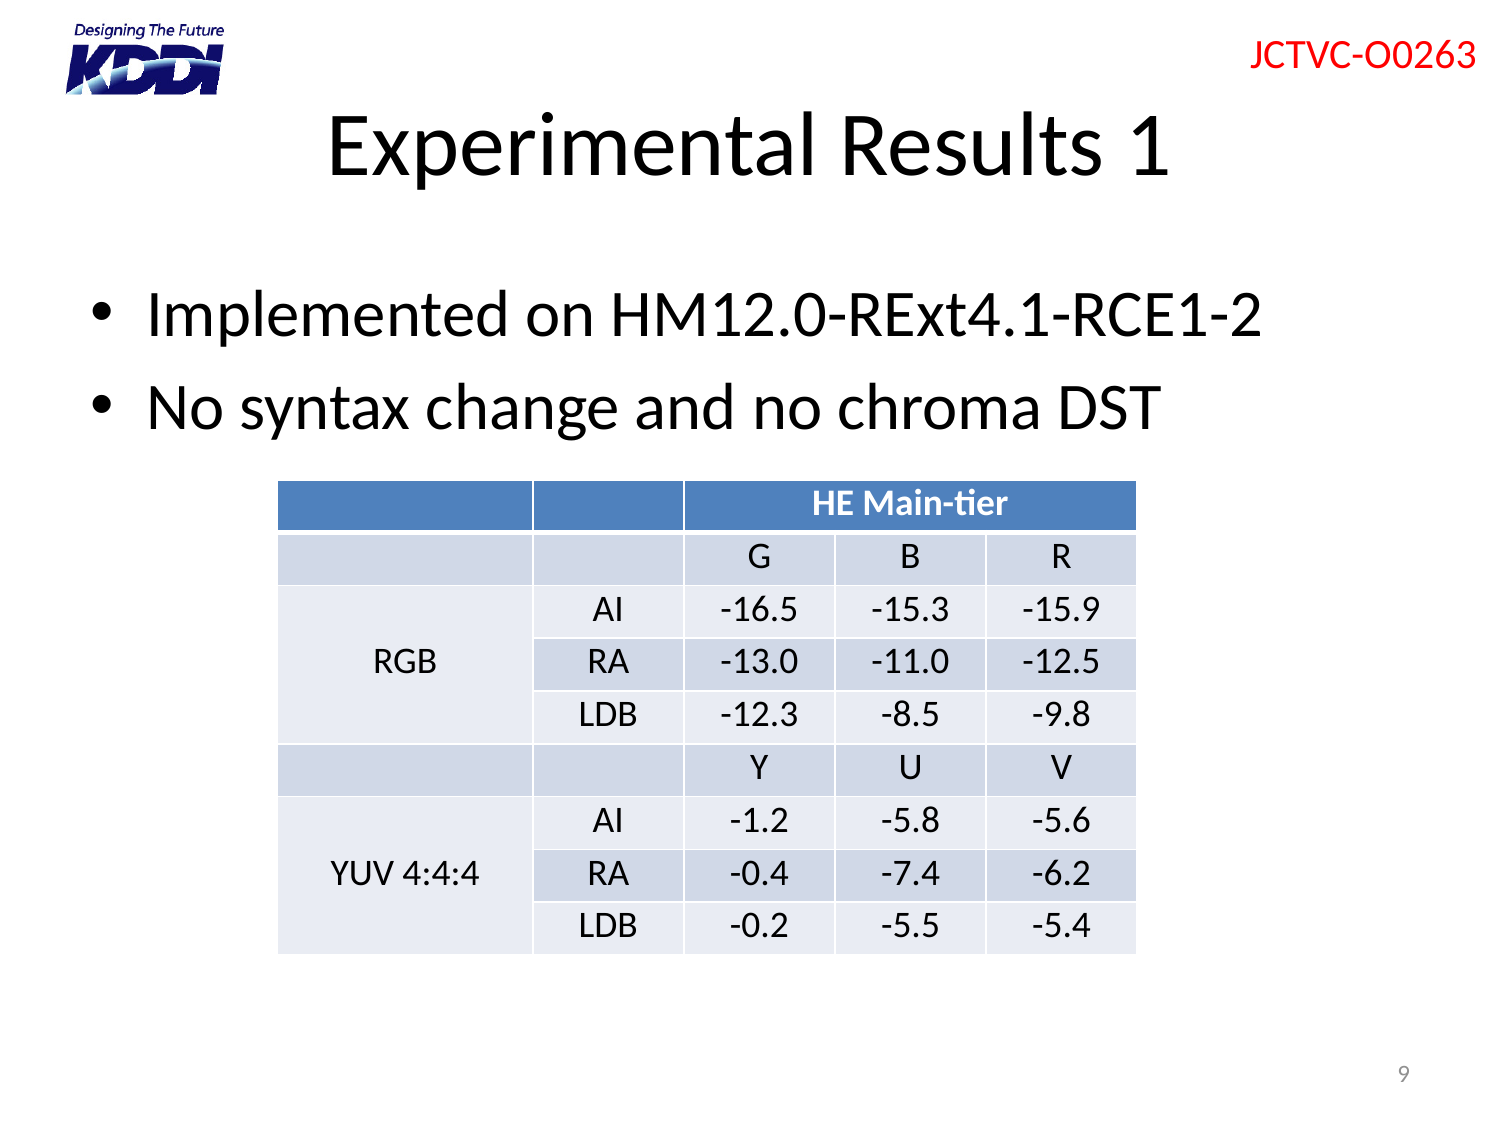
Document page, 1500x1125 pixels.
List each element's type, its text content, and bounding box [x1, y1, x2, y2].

table_cell -7.4 [836, 850, 985, 901]
table_cell U [836, 745, 985, 796]
table_cell -8.5 [836, 692, 985, 743]
table_header HE Main-tier [685, 481, 1136, 530]
table_header [278, 481, 532, 530]
table_cell -13.0 [685, 639, 834, 690]
table_cell LDB [534, 692, 683, 743]
table_cell -5.6 [987, 797, 1136, 849]
picture [61, 18, 236, 100]
table_cell [534, 745, 683, 796]
table_cell Y [685, 745, 834, 796]
table_cell [278, 745, 532, 796]
table_cell -16.5 [685, 586, 834, 637]
list Implemented on HM12.0-RExt4.1-RCE1-2 No syntax change and no chroma DST [74, 262, 1426, 1006]
title Experimental Results 1 [74, 44, 1426, 233]
table_header [534, 481, 683, 530]
table_cell RA [534, 639, 683, 690]
table_cell -5.8 [836, 797, 985, 849]
table_cell AI [534, 797, 683, 849]
table_cell -6.2 [987, 850, 1136, 901]
table_cell -9.8 [987, 692, 1136, 743]
table_cell -5.5 [836, 903, 985, 954]
table_cell B [836, 535, 985, 585]
table_cell LDB [534, 903, 683, 954]
table_cell [534, 535, 683, 585]
table_cell YUV 4:4:4 [278, 797, 532, 954]
table_cell -15.3 [836, 586, 985, 637]
table_cell G [685, 535, 834, 585]
table_cell [278, 535, 532, 585]
table_cell V [987, 745, 1136, 796]
table_cell -12.3 [685, 692, 834, 743]
slide_number 9 [1074, 1042, 1425, 1103]
table_cell -0.4 [685, 850, 834, 901]
table_cell AI [534, 586, 683, 637]
table_cell R [987, 535, 1136, 585]
table_cell -0.2 [685, 903, 834, 954]
table_cell -1.2 [685, 797, 834, 849]
table_cell -5.4 [987, 903, 1136, 954]
table_cell -11.0 [836, 639, 985, 690]
table_cell RGB [278, 586, 532, 743]
table_cell RA [534, 850, 683, 901]
table_cell -12.5 [987, 639, 1136, 690]
table_cell -15.9 [987, 586, 1136, 637]
